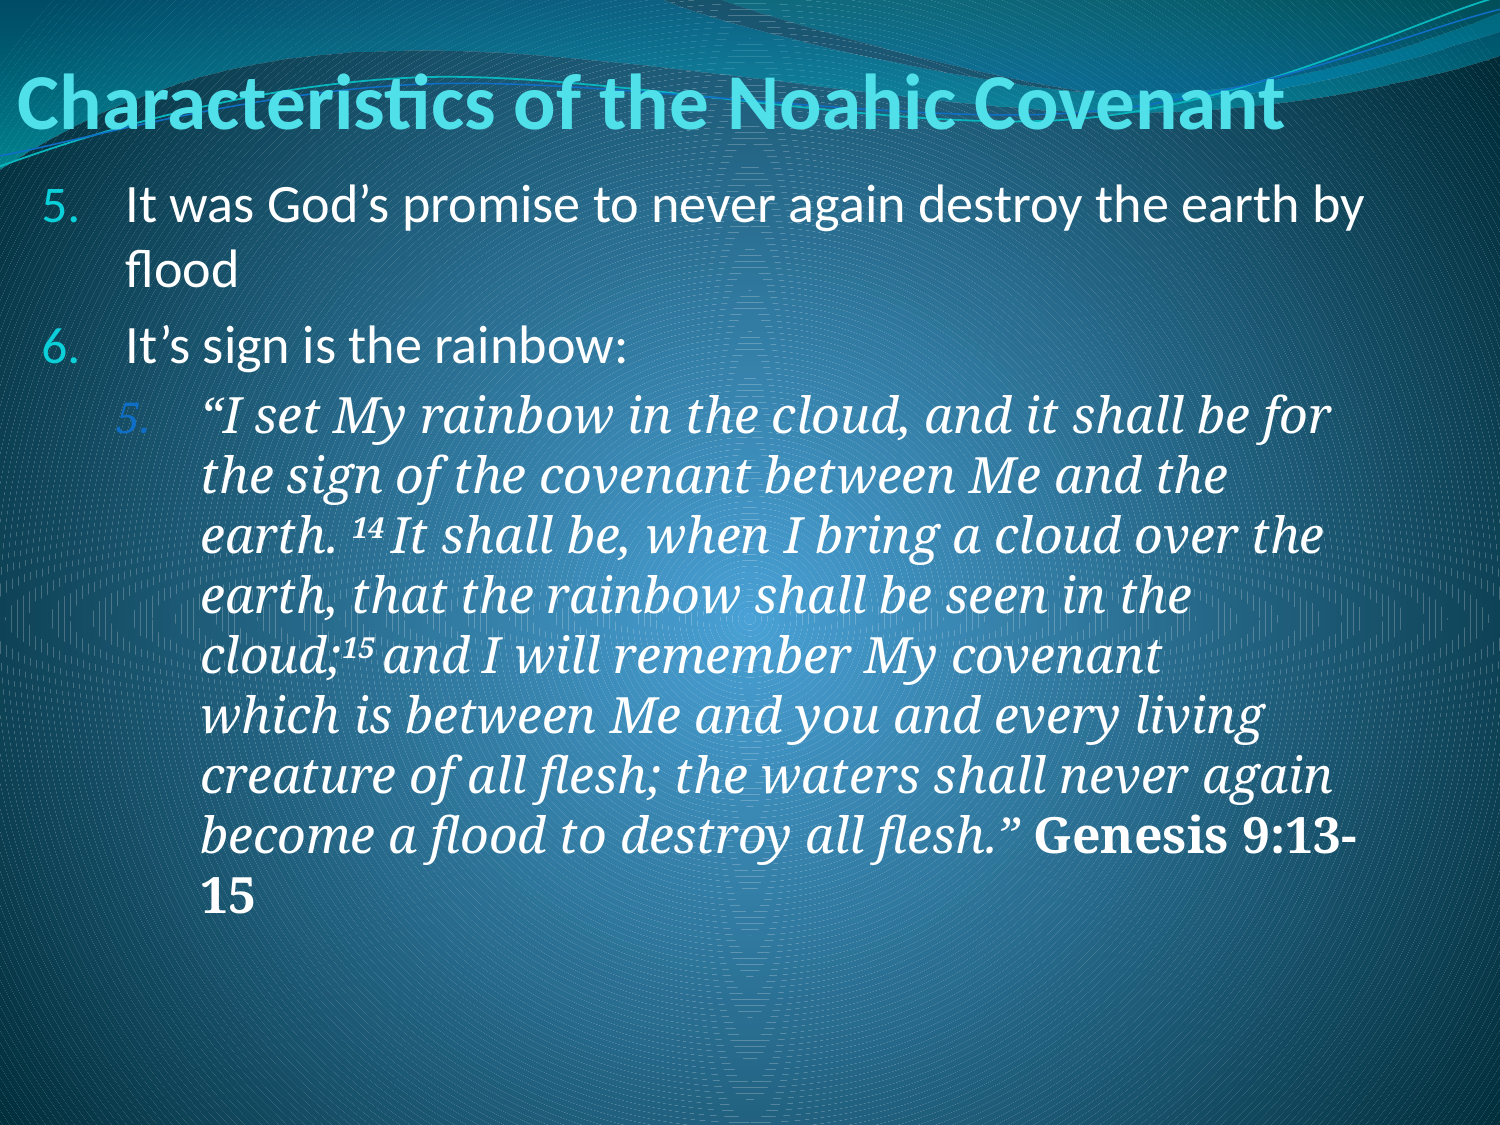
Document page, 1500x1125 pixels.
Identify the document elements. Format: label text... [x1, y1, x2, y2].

title Characteristics of the Noahic Covenant ­ [17, 3, 1483, 145]
subtitle It was God’s promise to never again destroy the earth by flood It’s sign is the rainbow: “I set My rainbow in the cloud, and it shall be for the sign of the covenant between Me and the earth. 14 It shall be, when I bring a cloud over the earth, that the rainbow shall be seen in the cloud;15 and I will remember My covenant which is between Me and you and every living creature of all flesh; the waters shall never again become a flood to destroy all flesh.” Genesis 9:13-15 [41, 160, 1412, 1071]
